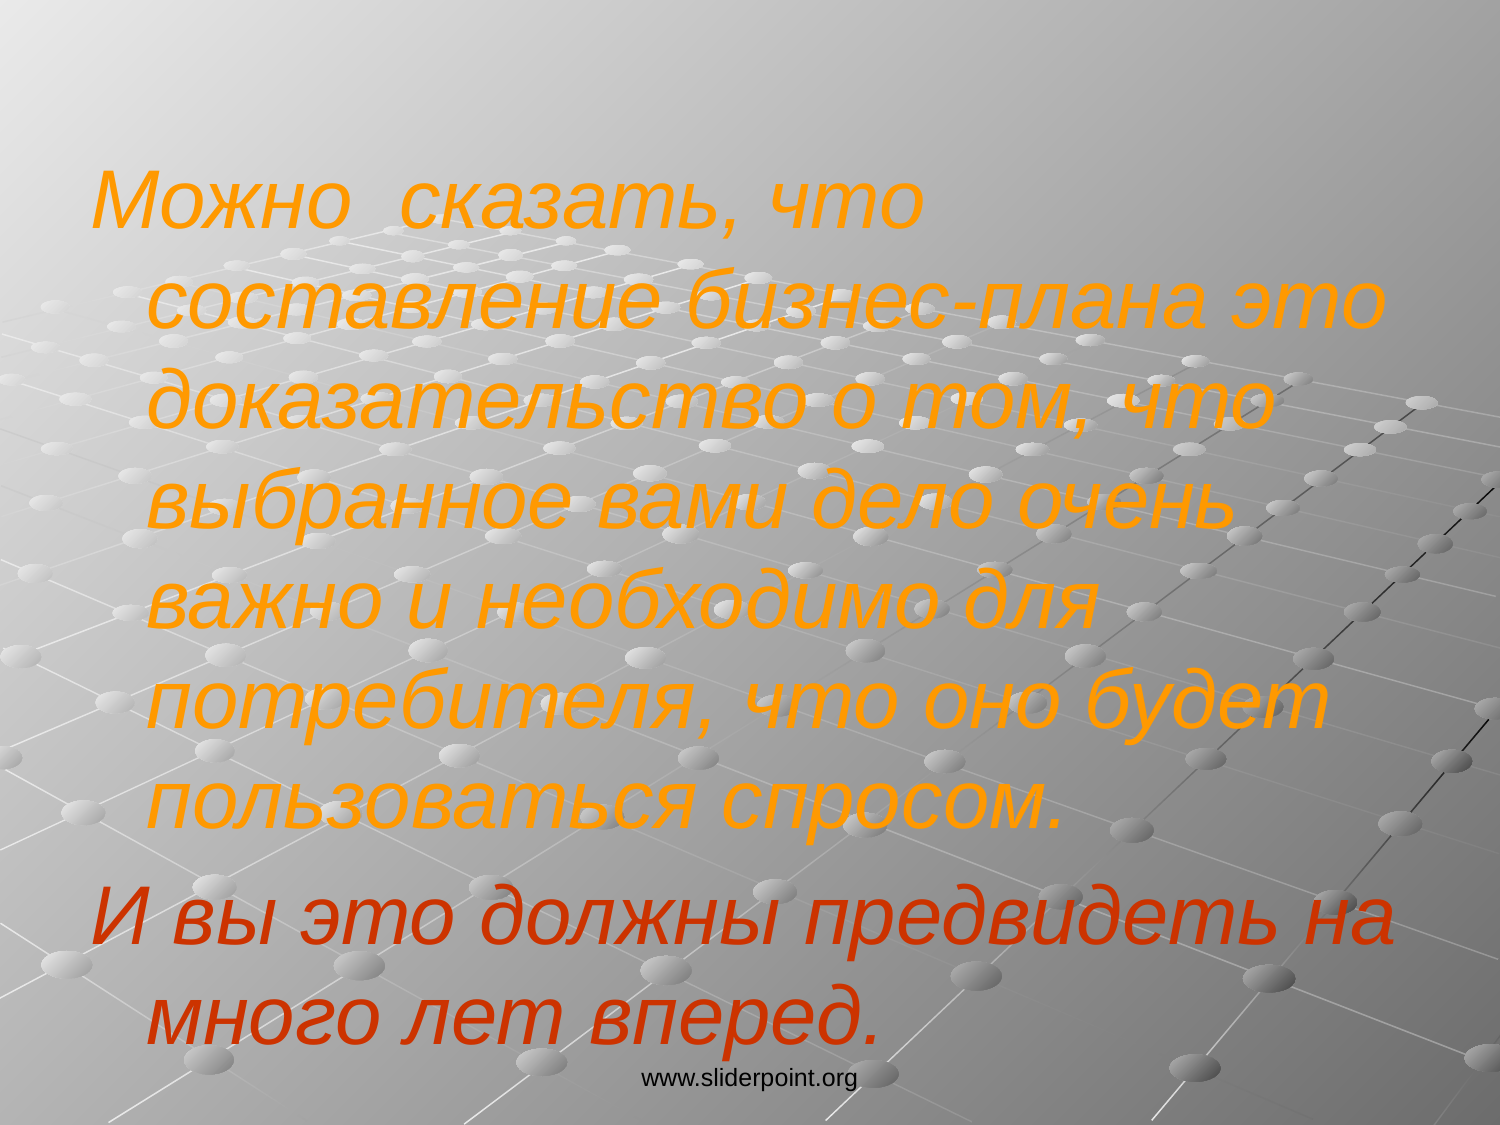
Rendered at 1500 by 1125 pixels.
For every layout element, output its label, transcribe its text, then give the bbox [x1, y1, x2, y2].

footer www.sliderpoint.org [512, 1023, 988, 1100]
list Можно сказать, что составление бизнес-плана это доказательство о том, что выбранное вами дело очень важно и необходимо для потребителя, что оно будет пользоваться спросом. И вы это должны предвидеть на много лет вперед. [74, 137, 1426, 1088]
